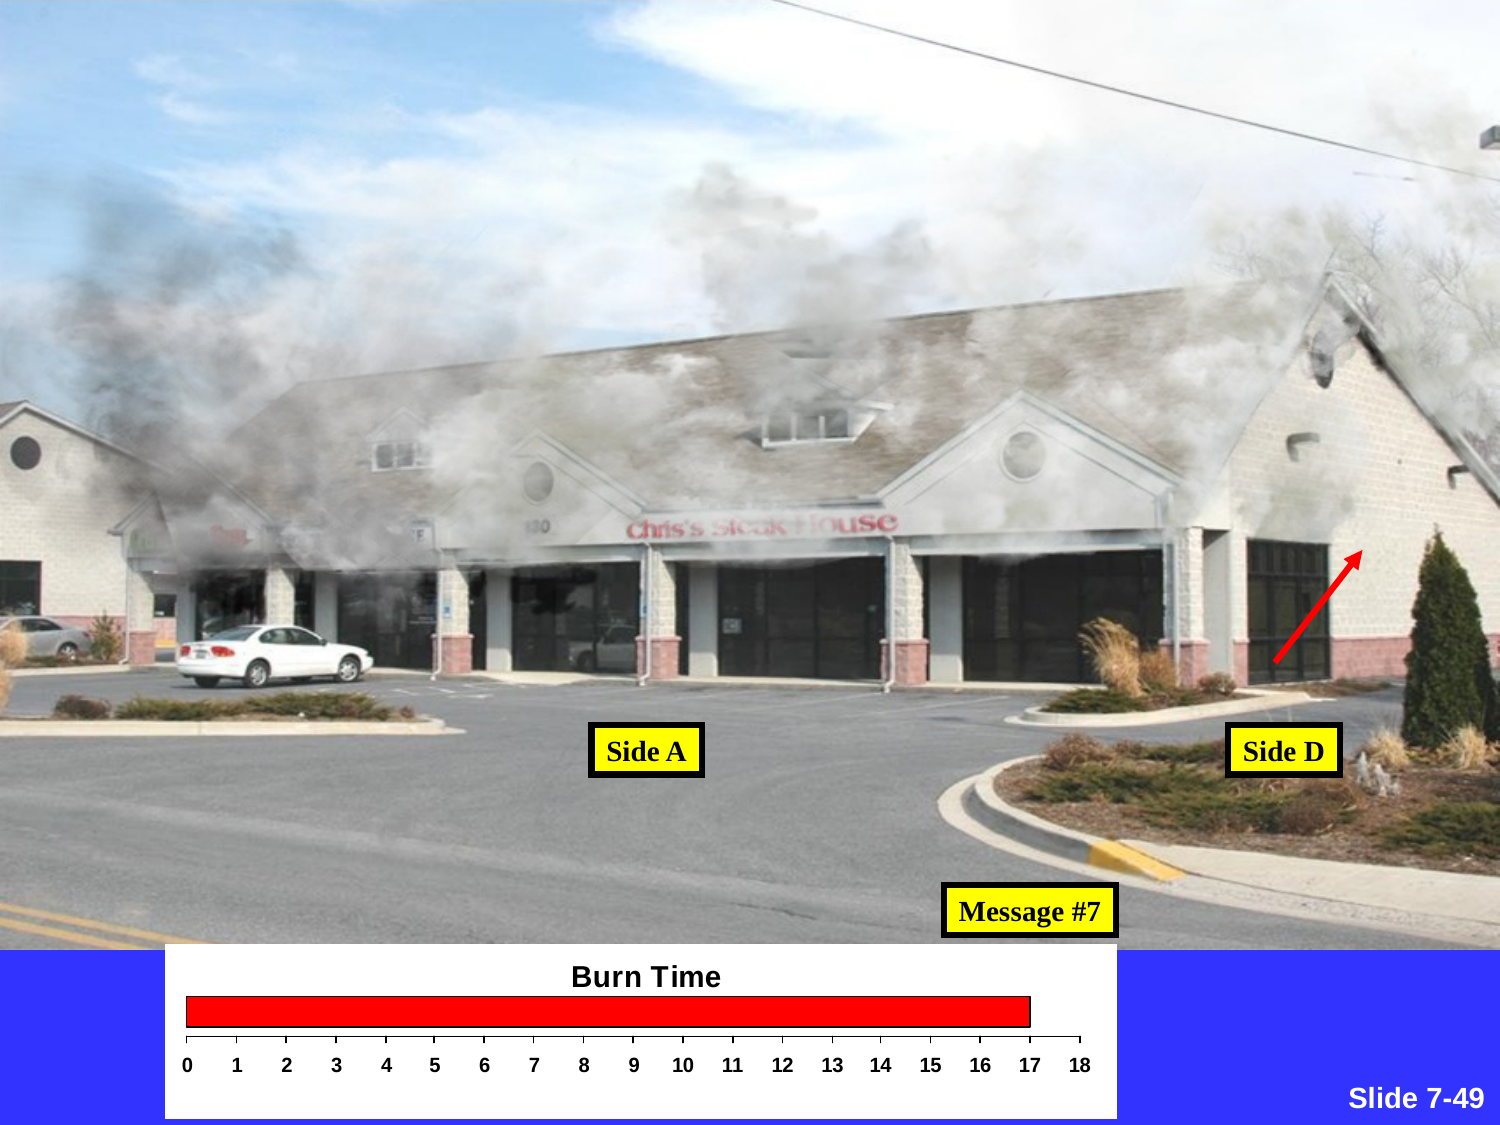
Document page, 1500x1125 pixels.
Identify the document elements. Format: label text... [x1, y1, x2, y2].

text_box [164, 944, 1118, 1120]
slide_number Slide 7-334 [1149, 1071, 1500, 1125]
picture [0, 0, 1500, 951]
